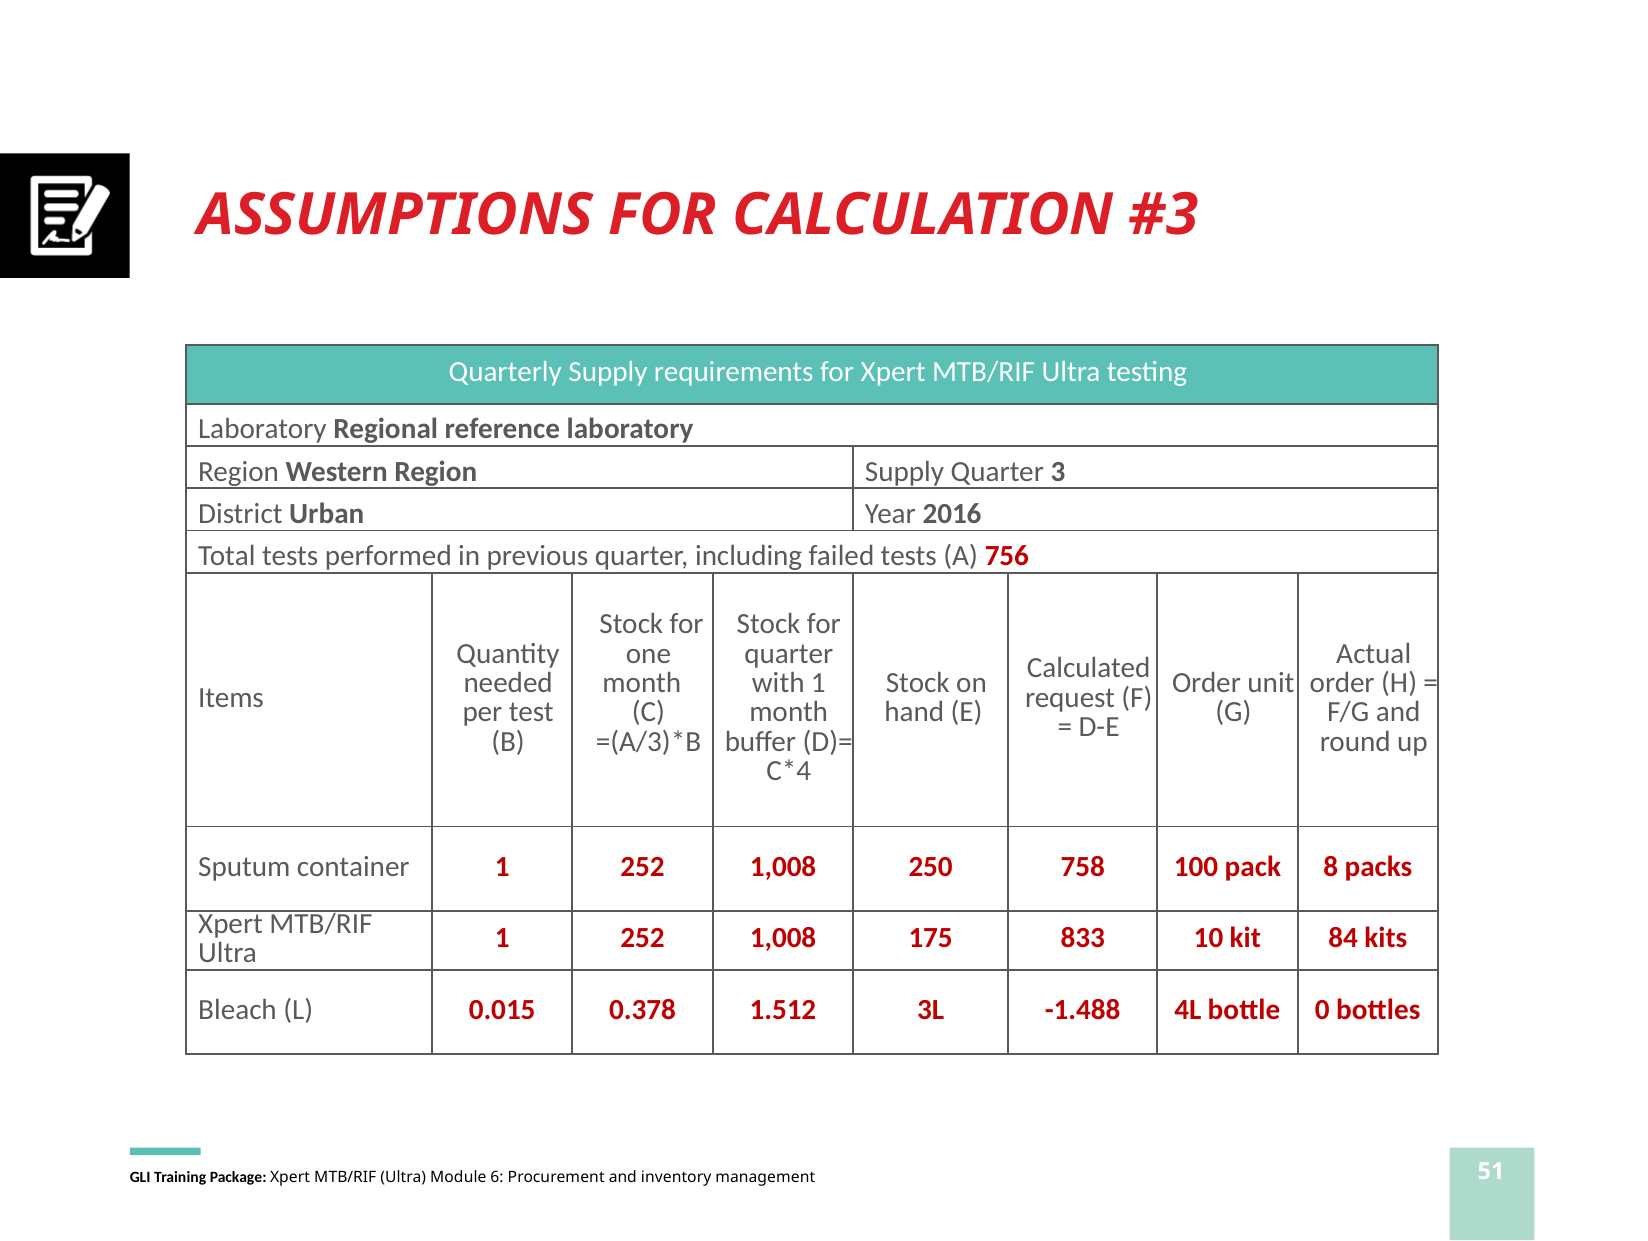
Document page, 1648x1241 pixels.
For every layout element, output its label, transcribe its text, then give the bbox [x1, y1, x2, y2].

table_cell Stock for one month (C) =(A/3)*B [573, 574, 712, 826]
table_cell Laboratory Regional reference laboratory [187, 405, 1437, 445]
picture [12, 158, 122, 270]
table_cell 833 [1009, 912, 1156, 969]
table_cell 4L bottle [1158, 971, 1297, 1053]
table_cell 1,008 [714, 827, 852, 910]
table_cell Items [187, 574, 431, 826]
table_cell 84 kits [1299, 912, 1437, 969]
table_cell Stock for quarter with 1 month buffer (D)= C*4 [714, 574, 852, 826]
table_cell Stock on hand (E) [854, 574, 1007, 826]
table_cell 1.512 [714, 971, 852, 1053]
table_cell 100 pack [1158, 827, 1297, 910]
table_header Quarterly Supply requirements for Xpert MTB/RIF Ultra testing [187, 346, 1437, 403]
table_cell 1 [433, 827, 571, 910]
table_cell Actual order (H) = F/G and round up [1299, 574, 1437, 826]
table_cell Xpert MTB/RIF Ultra [187, 912, 431, 969]
table_cell Quantity needed per test (B) [433, 574, 571, 826]
table_cell 1 [433, 912, 571, 969]
table_cell Calculated request (F) = D-E [1009, 574, 1156, 826]
table_cell Bleach (L) [187, 971, 431, 1053]
table_cell 10 kit [1158, 912, 1297, 969]
table_cell 175 [854, 912, 1007, 969]
table_cell Order unit (G) [1158, 574, 1297, 826]
table_cell 8 packs [1299, 827, 1437, 910]
table_cell -1.488 [1009, 971, 1156, 1053]
table_cell 0.378 [573, 971, 712, 1053]
table_cell Supply Quarter 3 [854, 447, 1437, 487]
table_cell 1,008 [714, 912, 852, 969]
table_cell Sputum container [187, 827, 431, 910]
table_cell Region Western Region [187, 447, 852, 487]
table_cell 252 [573, 912, 712, 969]
table_cell 758 [1009, 827, 1156, 910]
table_cell 0.015 [433, 971, 571, 1053]
table_cell 250 [854, 827, 1007, 910]
table_cell Total tests performed in previous quarter, including failed tests (A) 756 [187, 531, 1437, 572]
table_cell Year 2016 [854, 489, 1437, 530]
title ASSUMPTIONS FOR CALCULATION #3 [197, 153, 1450, 278]
table_cell 0 bottles [1299, 971, 1437, 1053]
table_cell 252 [573, 827, 712, 910]
table_cell District Urban [187, 489, 852, 530]
table_cell 3L [854, 971, 1007, 1053]
